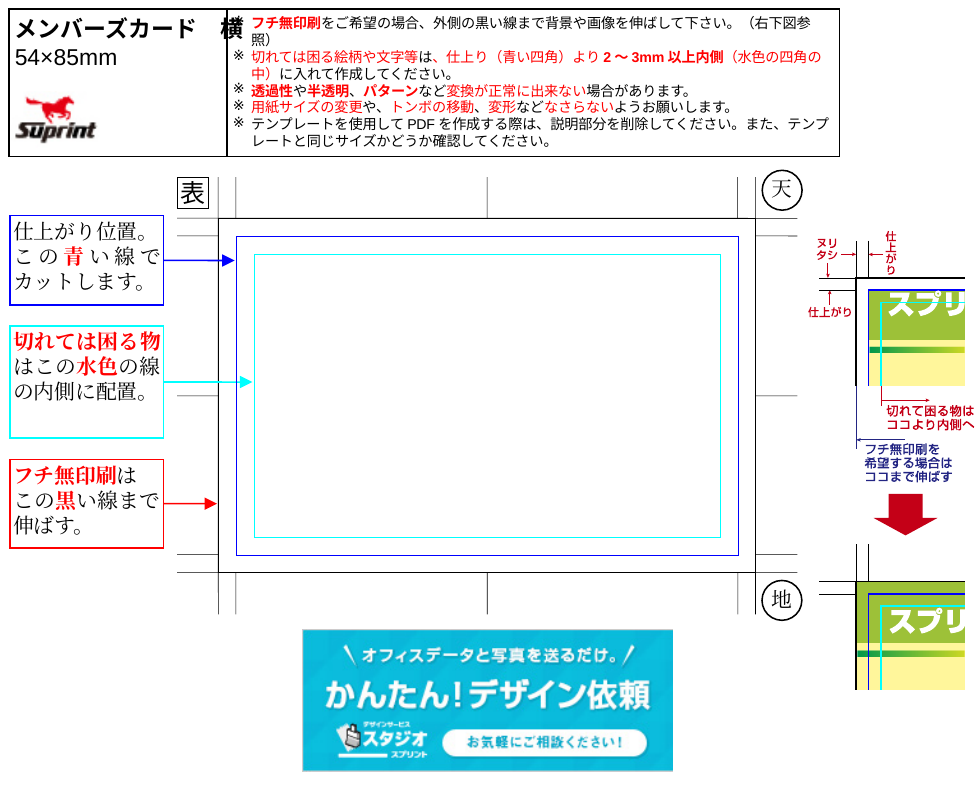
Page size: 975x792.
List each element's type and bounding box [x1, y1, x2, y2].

picture [11, 91, 101, 148]
picture [302, 629, 673, 772]
